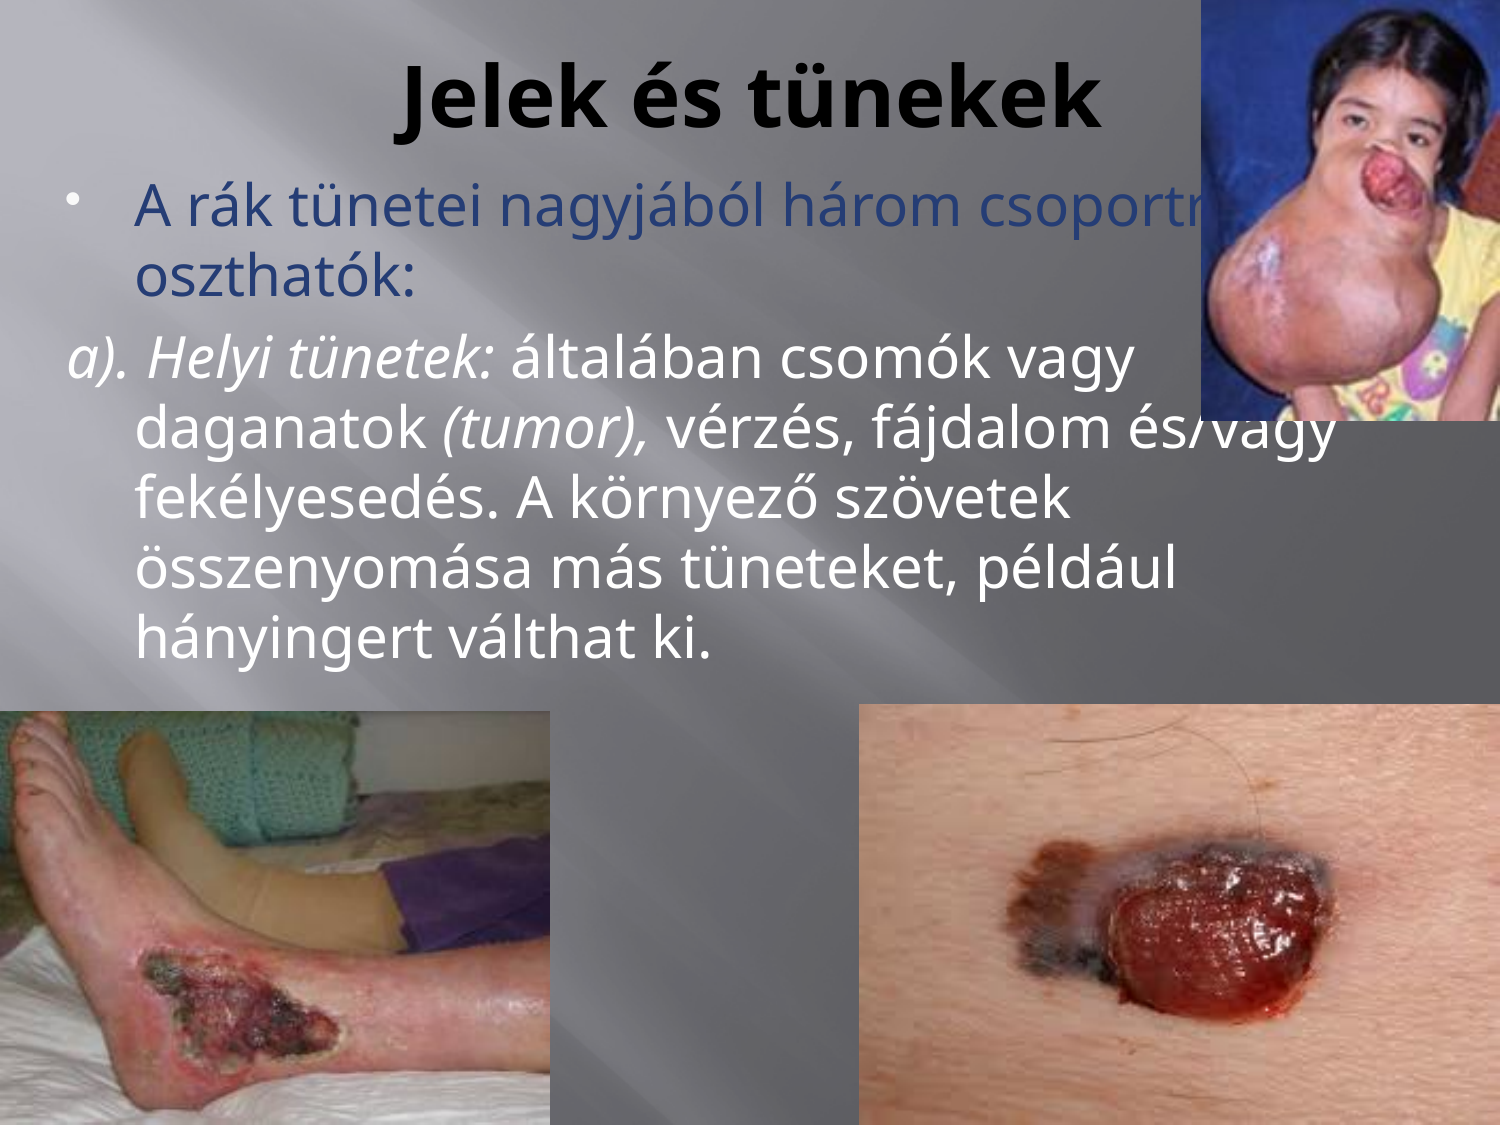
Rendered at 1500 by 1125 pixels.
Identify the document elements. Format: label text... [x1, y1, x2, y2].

title Jelek és tünekek [76, 0, 1201, 160]
picture [859, 703, 1500, 1125]
picture [0, 711, 550, 1125]
list A rák tünetei nagyjából három csoportra oszthatók: a). Helyi tünetek: általában csomók vagy daganatok (tumor), vérzés, fájdalom és/vagy fekélyesedés. A környező szövetek összenyomása más tüneteket, például hányingert válthat ki. [29, 160, 1380, 988]
picture [1201, 0, 1500, 421]
